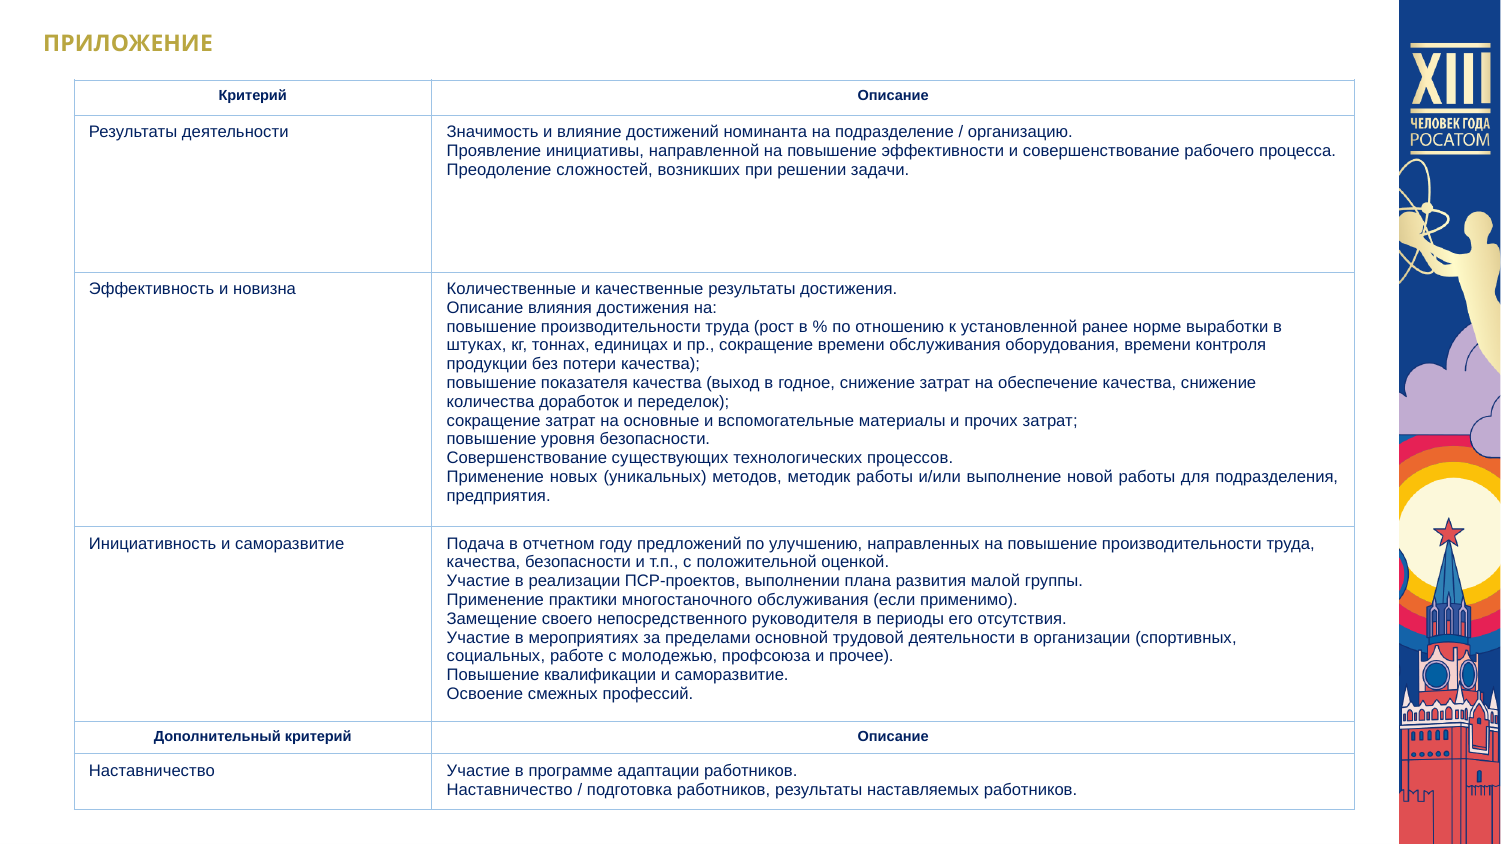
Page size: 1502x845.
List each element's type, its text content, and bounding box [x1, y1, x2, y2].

table_cell Количественные и качественные результаты достижения. Описание влияния достижения на: повышение производительности труда (рост в % по отношению к установленной ранее норме выработки в штуках, кг, тоннах, единицах и пр., сокращение времени обслуживания оборудования, времени контроля продукции без потери качества); повышение показателя качества (выход в годное, снижение затрат на обеспечение качества, снижение количества доработок и переделок); сокращение затрат на основные и вспомогательные материалы и прочих затрат; повышение уровня безопасности. Совершенствование существующих технологических процессов. Применение новых (уникальных) методов, методик работы и/или выполнение новой работы для подразделения, предприятия. [432, 273, 1354, 526]
table_cell Участие в программе адаптации работников. Наставничество / подготовка работников, результаты наставляемых работников. [432, 754, 1354, 809]
table_header Критерий [75, 81, 431, 115]
table_cell Значимость и влияние достижений номинанта на подразделение / организацию. Проявление инициативы, направленной на повышение эффективности и совершенствование рабочего процесса. Преодоление сложностей, возникших при решении задачи. [432, 116, 1354, 272]
picture [0, 0, 1501, 844]
text_box ПРИЛОЖЕНИЕ [28, 21, 1401, 64]
table_cell Наставничество [75, 754, 431, 809]
table_cell Подача в отчетном году предложений по улучшению, направленных на повышение производительности труда, качества, безопасности и т.п., с положительной оценкой. Участие в реализации ПСР-проектов, выполнении плана развития малой группы. Применение практики многостаночного обслуживания (если применимо). Замещение своего непосредственного руководителя в периоды его отсутствия. Участие в мероприятиях за пределами основной трудовой деятельности в организации (спортивных, социальных, работе с молодежью, профсоюза и прочее). Повышение квалификации и саморазвитие. Освоение смежных профессий. [432, 527, 1354, 721]
table_cell Описание [432, 722, 1354, 753]
table_cell Инициативность и саморазвитие [75, 527, 431, 721]
table_cell Результаты деятельности [75, 116, 431, 272]
table_header Описание [432, 81, 1354, 115]
table_cell Дополнительный критерий [75, 722, 431, 753]
table_cell Эффективность и новизна [75, 273, 431, 526]
